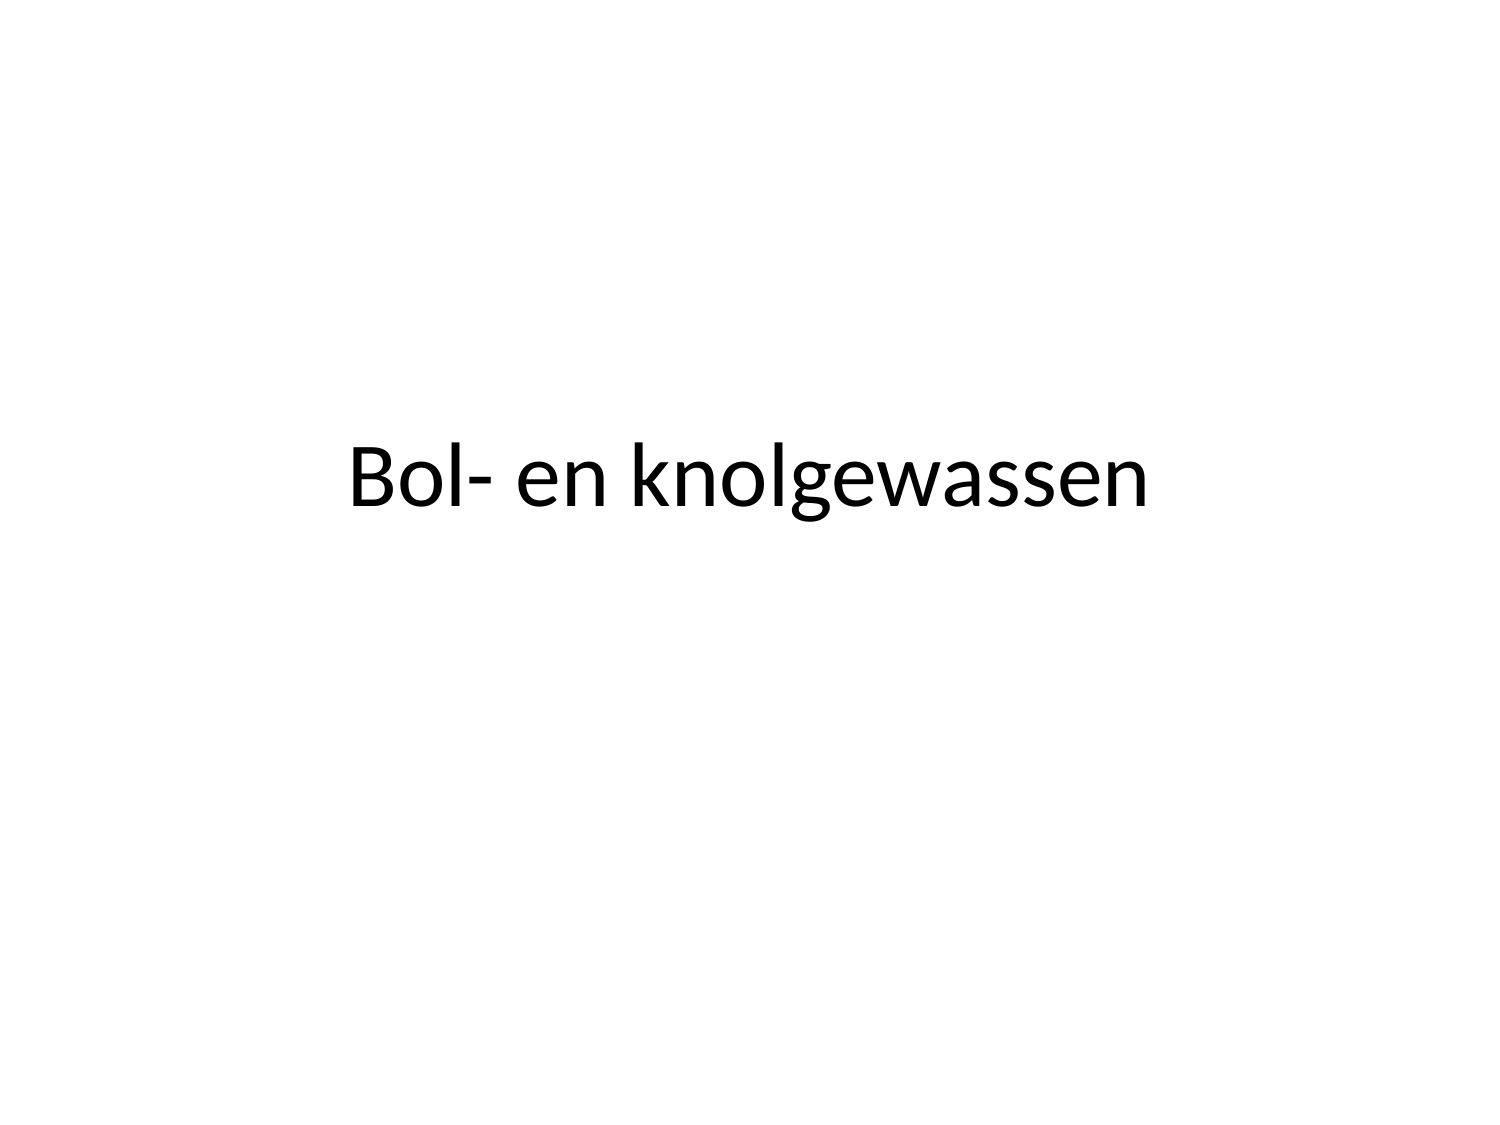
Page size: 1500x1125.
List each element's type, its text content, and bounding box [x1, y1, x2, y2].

title Bol- en knolgewassen [112, 349, 1388, 591]
